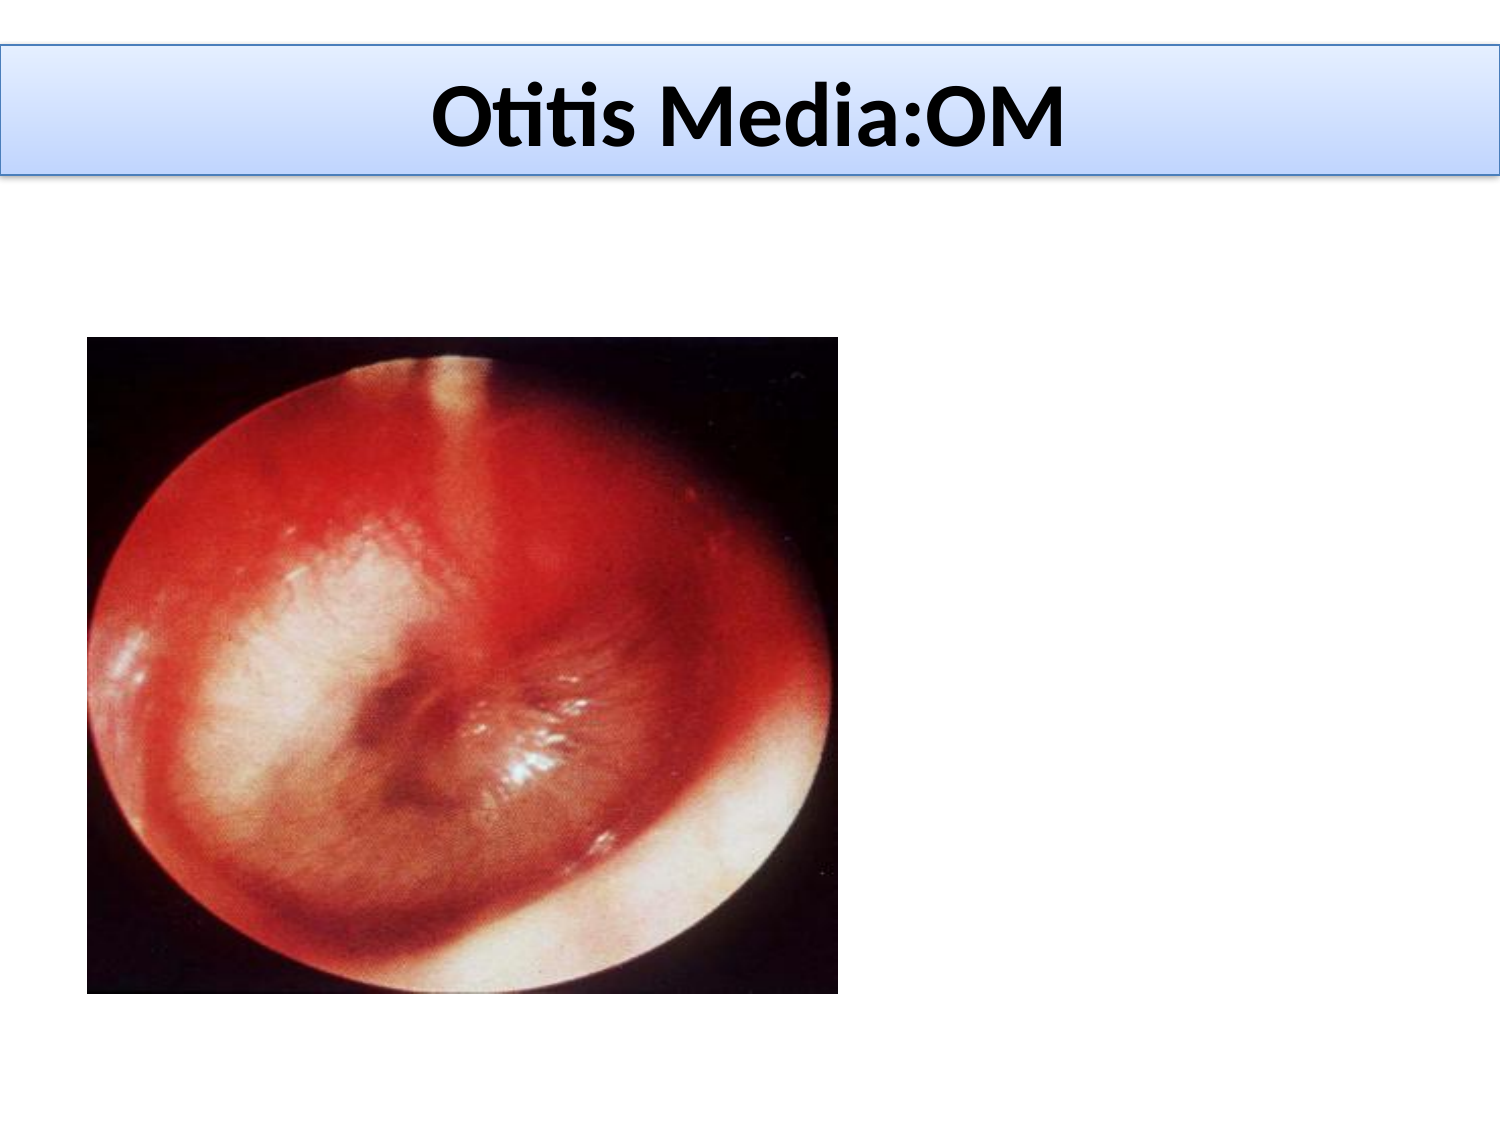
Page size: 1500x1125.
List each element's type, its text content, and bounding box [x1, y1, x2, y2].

picture [87, 337, 838, 994]
title Otitis Media:OM [0, 44, 1500, 176]
